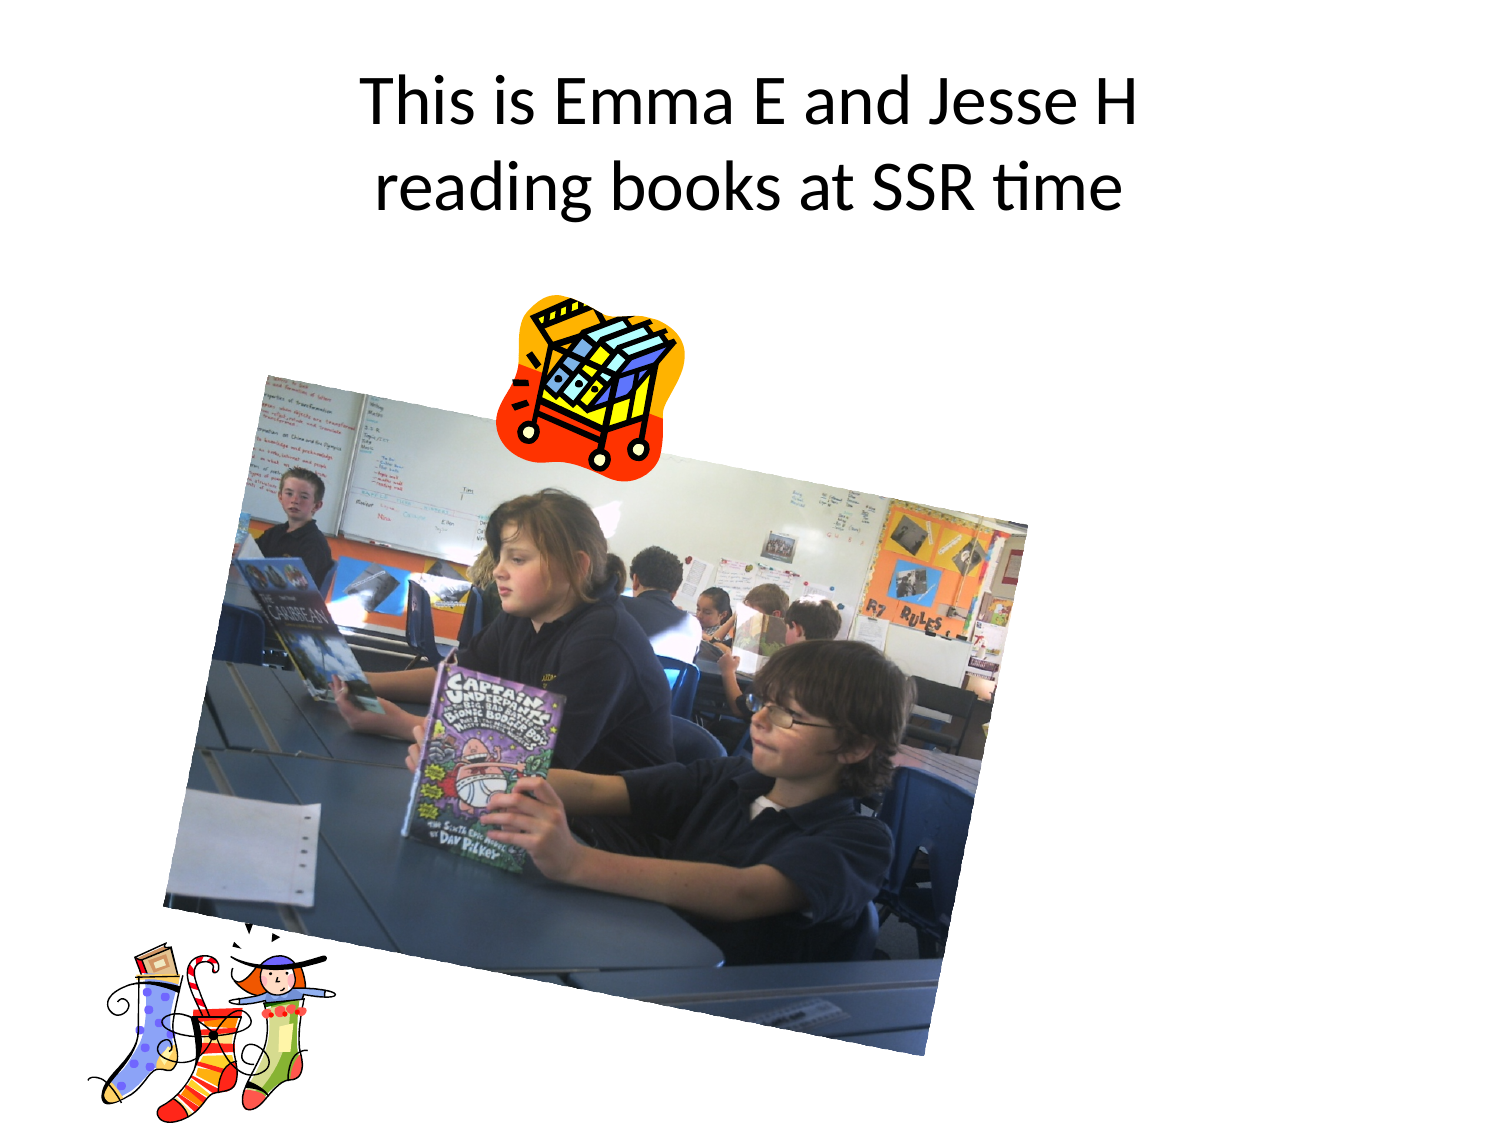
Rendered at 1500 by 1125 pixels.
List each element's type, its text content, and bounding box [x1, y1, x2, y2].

picture [505, 305, 677, 476]
picture [983, 517, 1028, 752]
picture [255, 376, 502, 444]
picture [574, 987, 937, 1056]
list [207, 444, 983, 987]
title This is Emma E and Jesse H reading books at SSR time [75, 45, 1425, 233]
picture [87, 920, 339, 1125]
picture [164, 688, 207, 915]
